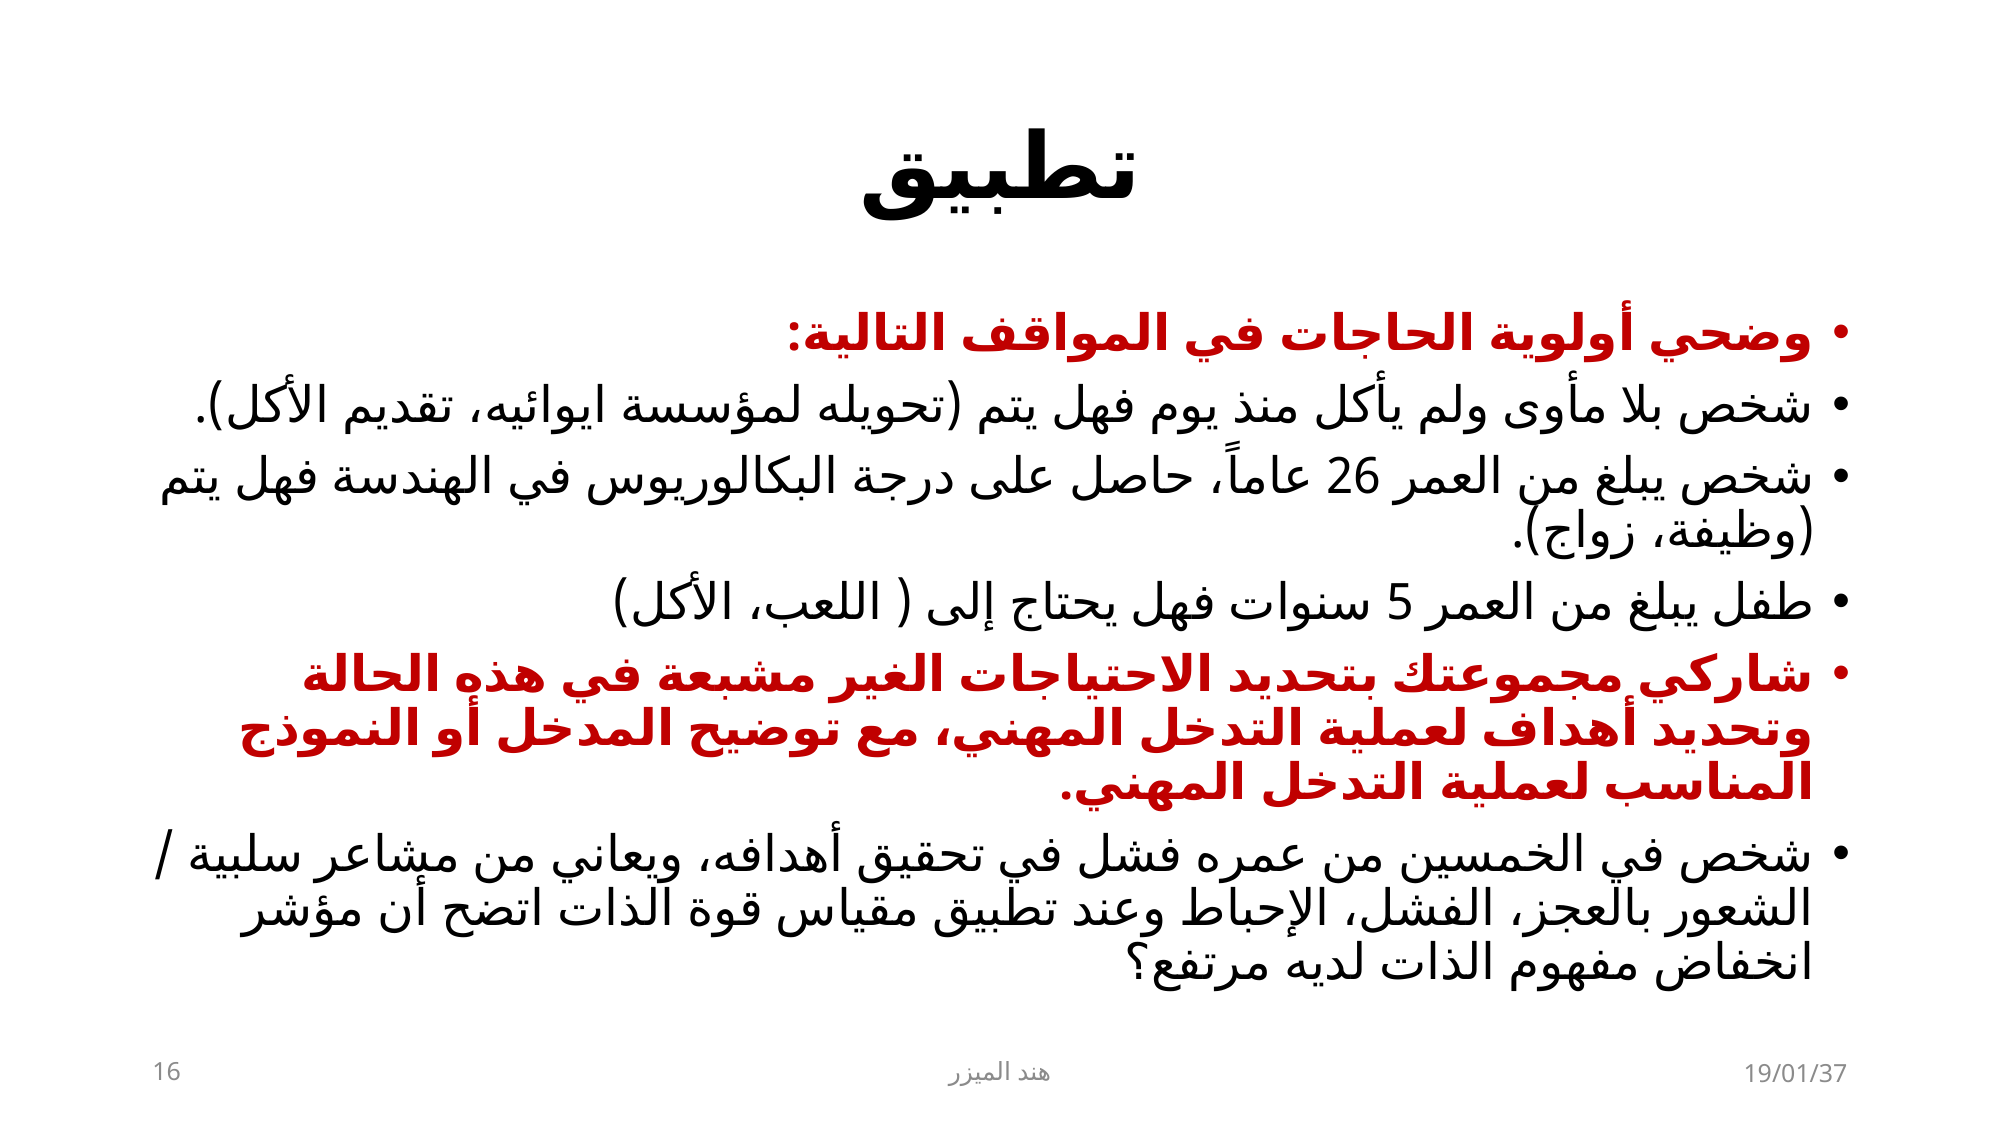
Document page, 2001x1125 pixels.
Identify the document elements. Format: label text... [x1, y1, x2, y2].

list وضحي أولوية الحاجات في المواقف التالية: شخص بلا مأوى ولم يأكل منذ يوم فهل يتم (تحويله لمؤسسة ايوائيه، تقديم الأكل). شخص يبلغ من العمر 26 عاماً، حاصل على درجة البكالوريوس في الهندسة فهل يتم (وظيفة، زواج). طفل يبلغ من العمر 5 سنوات فهل يحتاج إلى ( اللعب، الأكل) شاركي مجموعتك بتحديد الاحتياجات الغير مشبعة في هذه الحالة وتحديد أهداف لعملية التدخل المهني، مع توضيح المدخل أو النموذج المناسب لعملية التدخل المهني. شخص في الخمسين من عمره فشل في تحقيق أهدافه، ويعاني من مشاعر سلبية / الشعور بالعجز، الفشل، الإحباط وعند تطبيق مقياس قوة الذات اتضح أن مؤشر انخفاض مفهوم الذات لديه مرتفع؟ [137, 299, 1863, 1014]
slide_number 16 [137, 1042, 588, 1103]
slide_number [1412, 1042, 1863, 1103]
footer هند الميزر [662, 1042, 1338, 1103]
title تطبيق [137, 59, 1863, 278]
